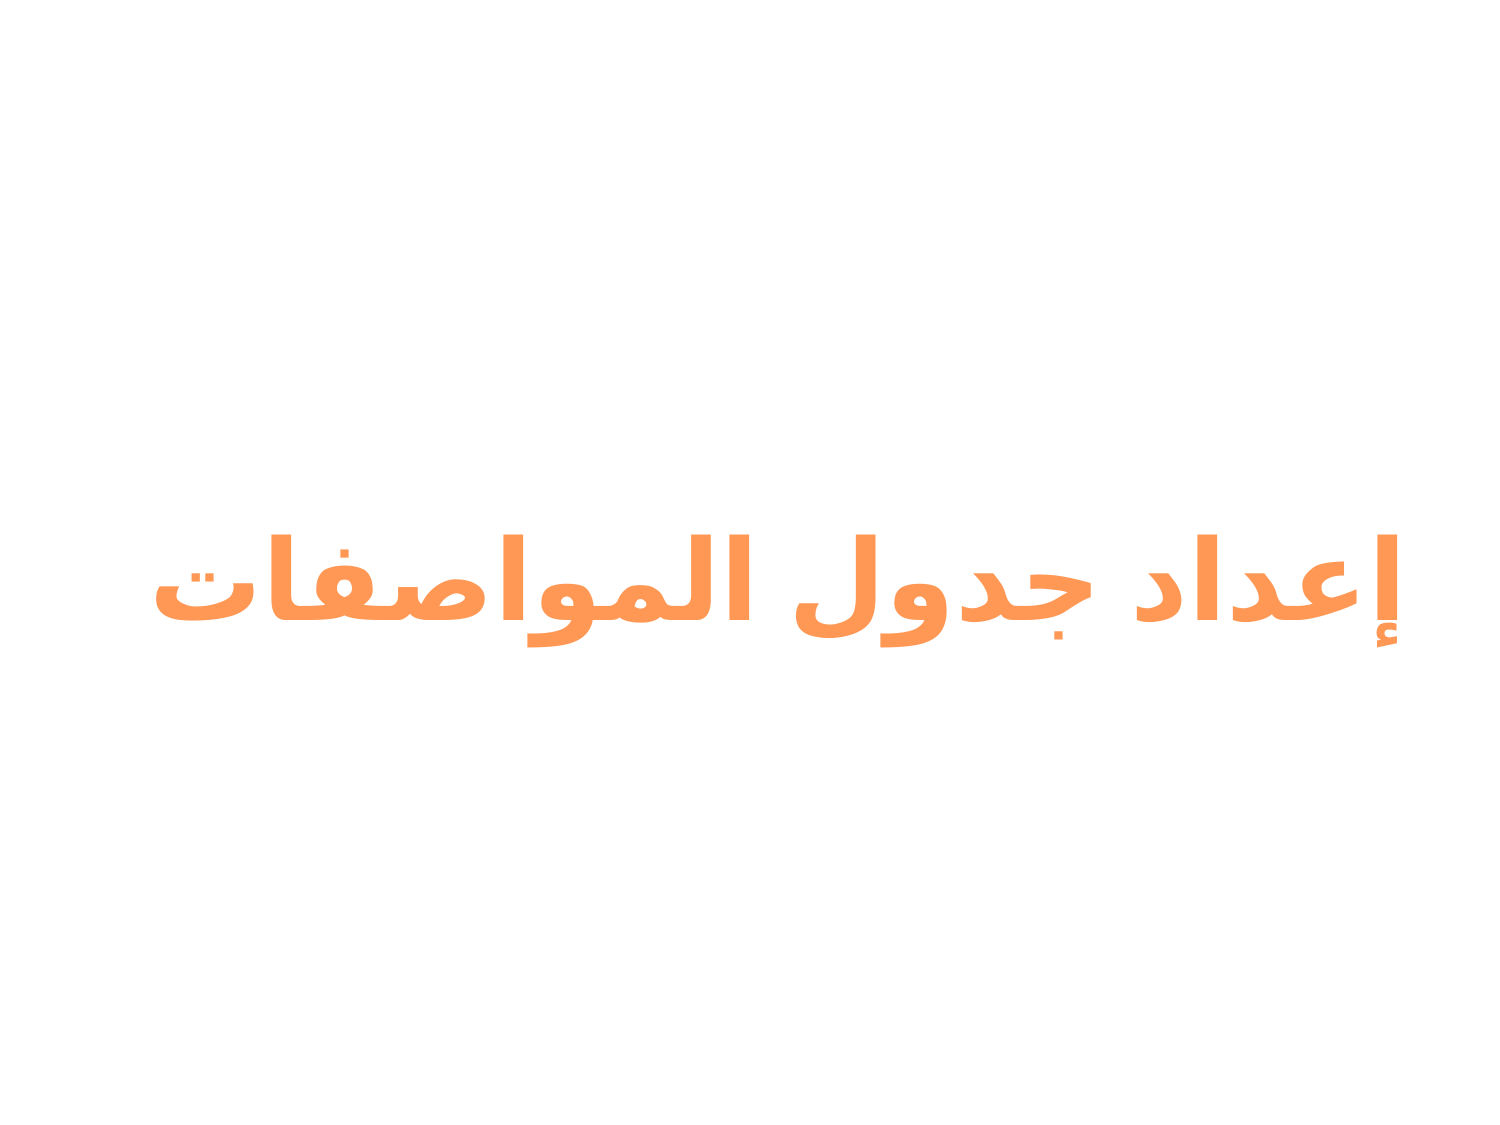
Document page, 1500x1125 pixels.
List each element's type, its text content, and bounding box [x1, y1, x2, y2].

text_box إعداد جدول المواصفات [134, 499, 1423, 650]
